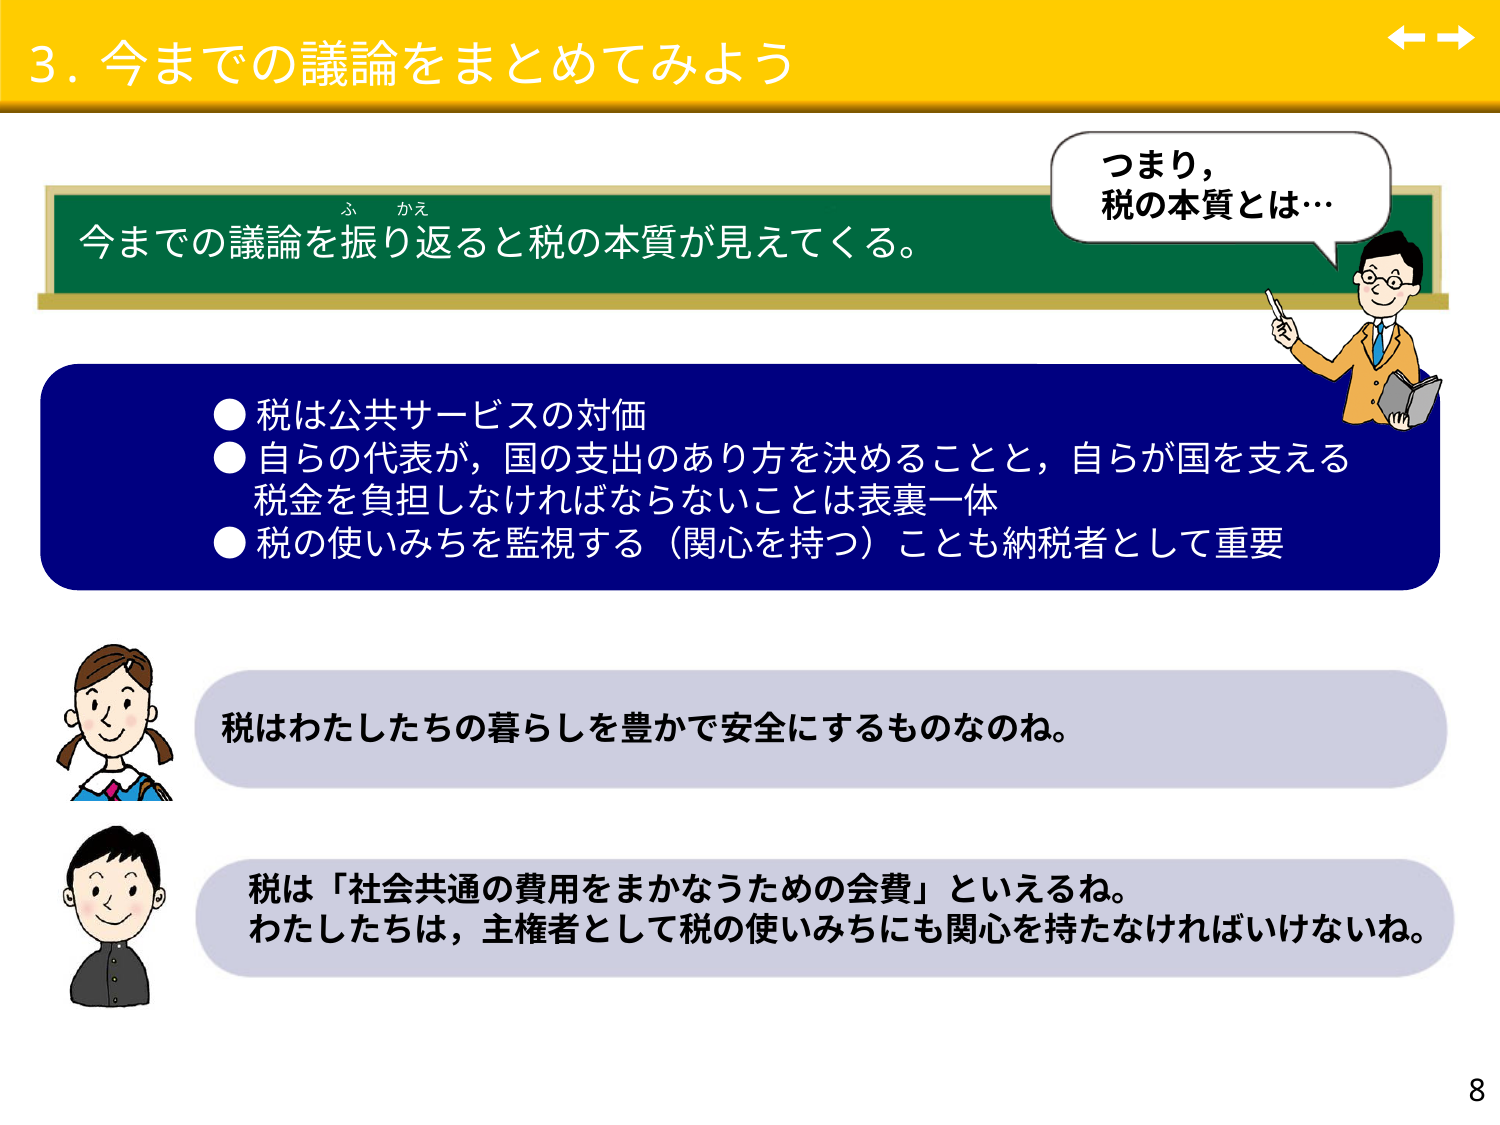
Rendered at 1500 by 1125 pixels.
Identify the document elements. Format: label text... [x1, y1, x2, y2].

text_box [57, 822, 1458, 1010]
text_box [1046, 125, 1394, 274]
picture [32, 179, 1456, 434]
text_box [40, 363, 1441, 591]
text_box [53, 638, 1452, 804]
text_box 8 [1453, 1062, 1500, 1115]
picture [0, 0, 1500, 113]
